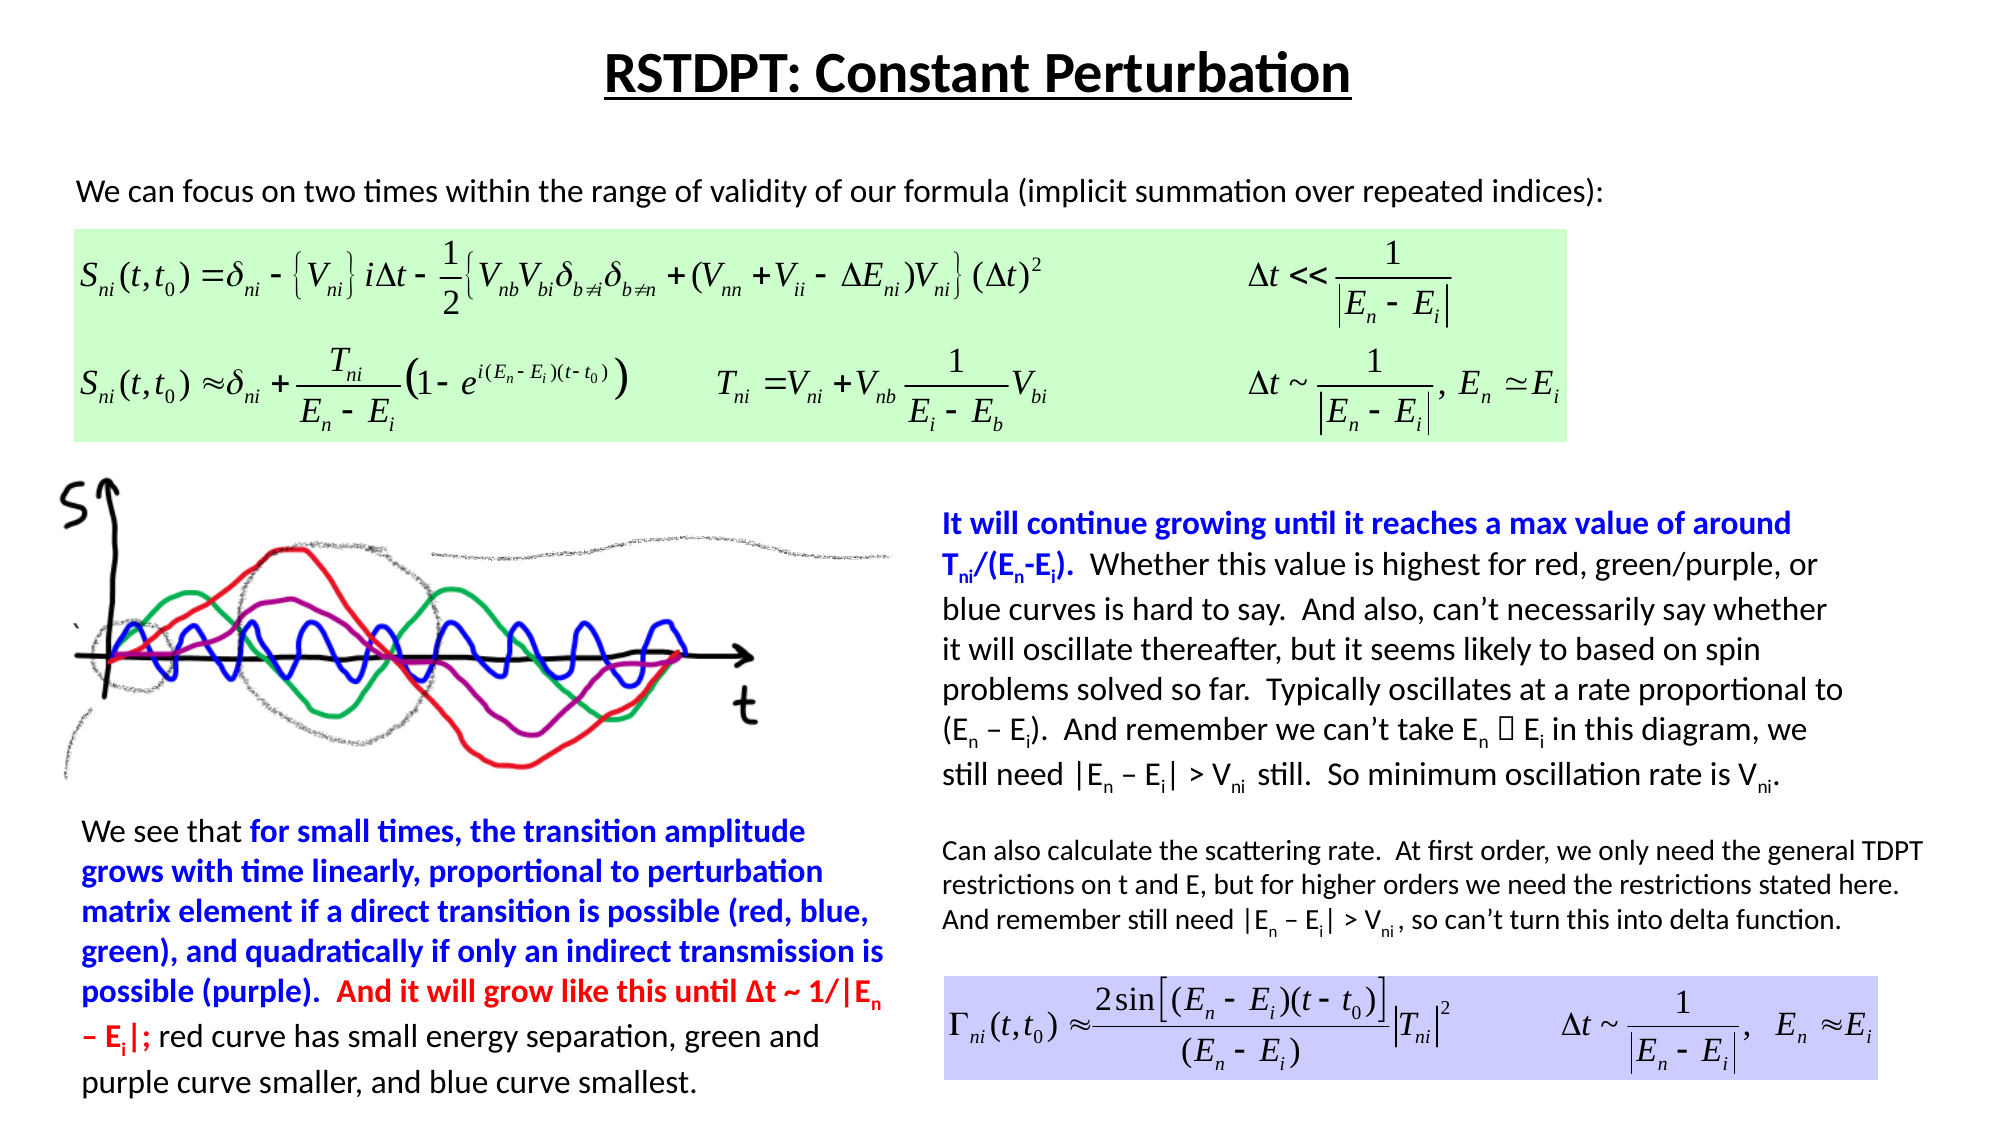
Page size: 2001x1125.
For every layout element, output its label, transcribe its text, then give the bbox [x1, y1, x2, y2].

text_box It will continue growing until it reaches a max value of around Tni/(En-Ei). Whether this value is highest for red, green/purple, or blue curves is hard to say. And also, can’t necessarily say whether it will oscillate thereafter, but it seems likely to based on spin problems solved so far. Typically oscillates at a rate proportional to (En – Ei). And remember we can’t take En  Ei in this diagram, we still need |En – Ei| > Vni still. So minimum oscillation rate is Vni. [927, 494, 1860, 805]
picture [36, 458, 906, 830]
text_box RSTDPT: Constant Perturbation [589, 27, 1411, 112]
text_box We see that for small times, the transition amplitude grows with time linearly, proportional to perturbation matrix element if a direct transition is possible (red, blue, green), and quadratically if only an indirect transmission is possible (purple). And it will grow like this until Δt ~ 1/|En – Ei|; red curve has small energy separation, green and purple curve smaller, and blue curve smallest. [66, 801, 900, 1108]
text_box We can focus on two times within the range of validity of our formula (implicit summation over repeated indices): [61, 161, 1670, 217]
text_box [943, 975, 1878, 1081]
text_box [74, 229, 1567, 443]
text_box Can also calculate the scattering rate. At first order, we only need the general TDPT restrictions on t and E, but for higher orders we need the restrictions stated here. And remember still need |En – Ei| > Vni , so can’t turn this into delta function. [927, 823, 1945, 948]
